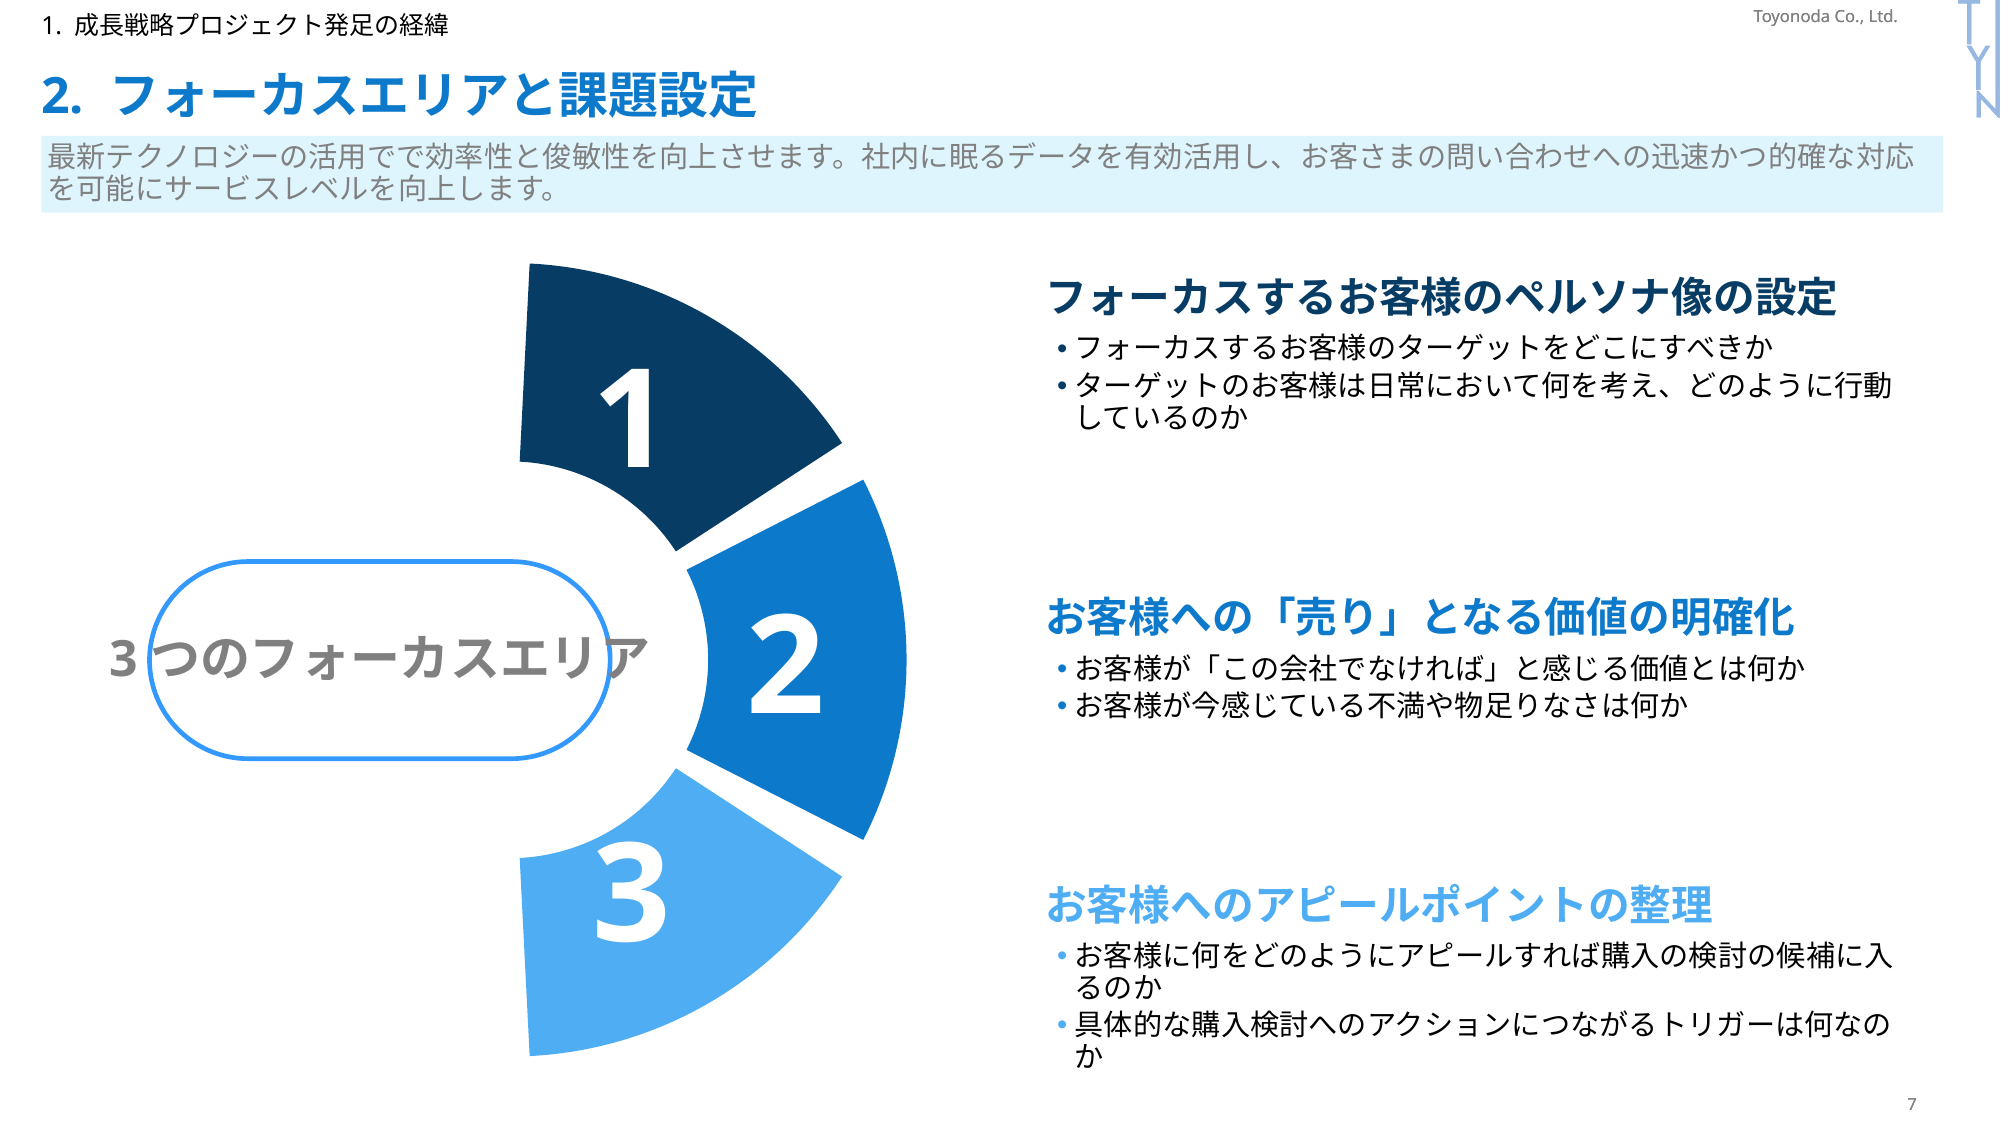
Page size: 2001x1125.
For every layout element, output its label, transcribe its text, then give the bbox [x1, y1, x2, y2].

text_box お客様へのアピールポイントの整理 お客様に何をどのようにアピールすれば購入の検討の候補に入るのか 具体的な購入検討へのアクションにつながるトリガーは何なのか [1033, 875, 1926, 1083]
list 1. 成長戦略プロジェクト発足の経緯 [41, 5, 998, 48]
text_box お客様への「売り」となる価値の明確化 お客様が「この会社でなければ」と感じる価値とは何か お客様が今感じている不満や物足りなさは何か [1130, 556, 1926, 764]
text_box フォーカスするお客様のペルソナ像の設定 フォーカスするお客様のターゲットをどこにすべきか ターゲットのお客様は日常において何を考え、どのように行動しているのか [1130, 252, 1926, 459]
picture [1958, 0, 2000, 118]
list 最新テクノロジーの活用でで効率性と俊敏性を向上させます。社内に眠るデータを有効活用し、お客さまの問い合わせへの迅速かつ的確な対応を可能にサービスレベルを向上します。 [41, 142, 1943, 213]
title 2. フォーカスエリアと課題設定 [41, 53, 1943, 142]
chart [0, 246, 1130, 1074]
